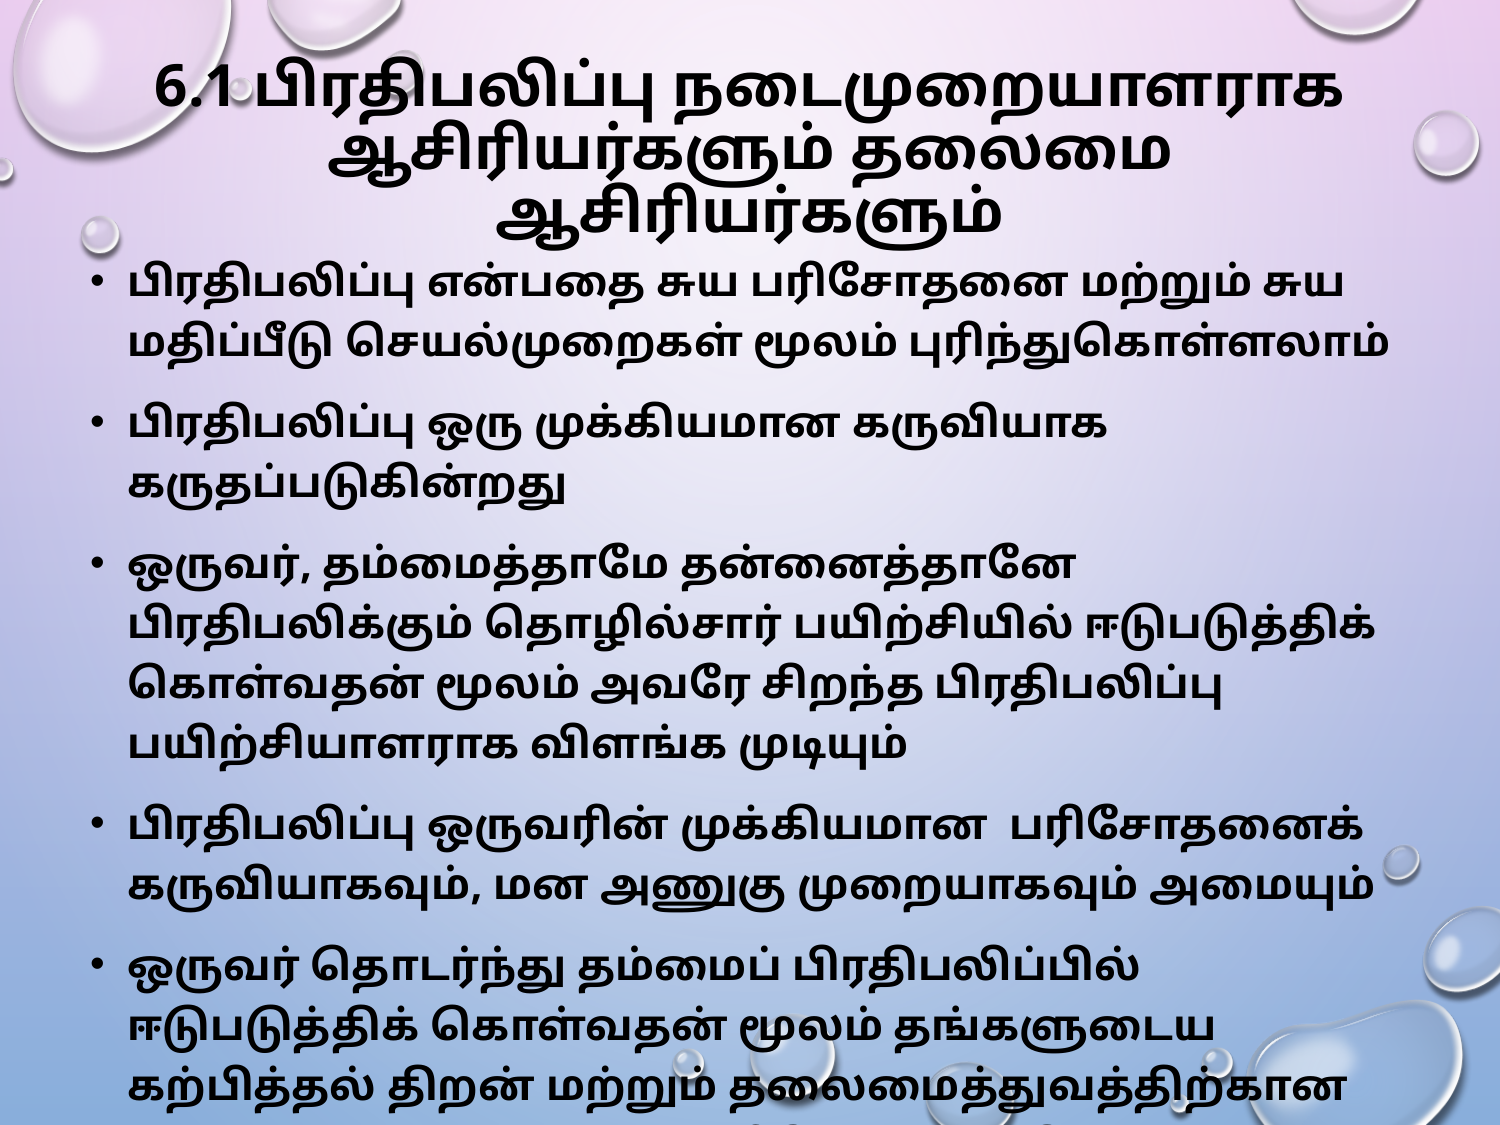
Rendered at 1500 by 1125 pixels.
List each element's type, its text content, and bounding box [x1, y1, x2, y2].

title 6.1 பிரதிபலிப்பு நடைமுறையாளராக ஆசிரியர்களும் தலைமை ஆசிரியர்களும் [75, 45, 1425, 237]
picture [0, 0, 1500, 1125]
list பிரதிபலிப்பு என்பதை சுய பரிசோதனை மற்றும் சுய மதிப்பீடு செயல்முறைகள் மூலம் புரிந்துகொள்ளலாம் பிரதிபலிப்பு ஒரு முக்கியமான கருவியாக கருதப்படுகின்றது ஒருவர், தம்மைத்தாமே தன்னைத்தானே பிரதிபலிக்கும் தொழில்சார் பயிற்சியில் ஈடுபடுத்திக் கொள்வதன் மூலம் அவரே சிறந்த பிரதிபலிப்பு பயிற்சியாளராக விளங்க முடியும் பிரதிபலிப்பு ஒருவரின் முக்கியமான பரிசோதனைக் கருவியாகவும், மன அணுகு முறையாகவும் அமையும் ஒருவர் தொடர்ந்து தம்மைப் பிரதிபலிப்பில் ஈடுபடுத்திக் கொள்வதன் மூலம் தங்களுடைய கற்பித்தல் திறன் மற்றும் தலைமைத்துவத்திற்கான அணுகுமுறையைச் சுய பரிசோதனை செய்து பார்க்கலாம் [75, 237, 1425, 1075]
